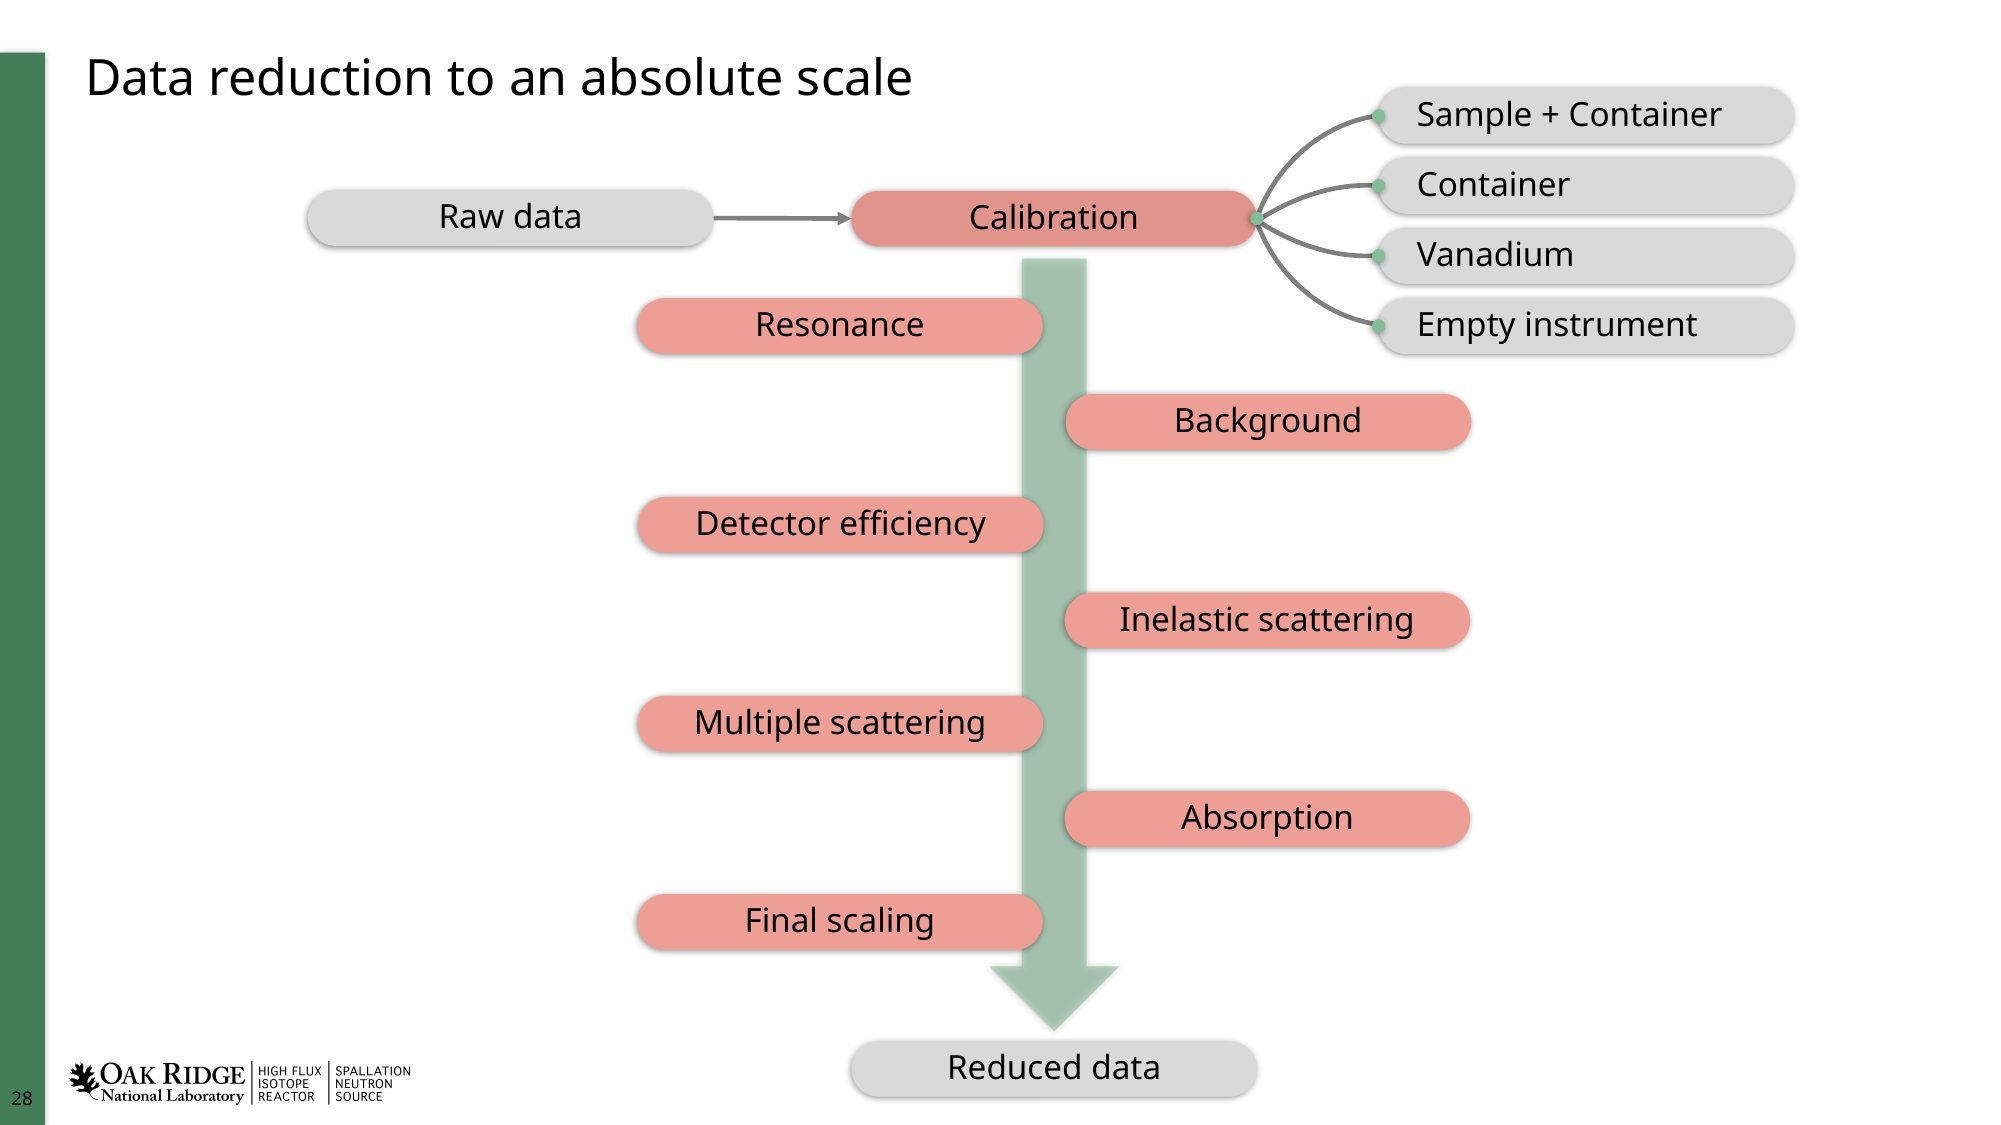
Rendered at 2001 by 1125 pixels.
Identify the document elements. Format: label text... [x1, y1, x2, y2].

picture [66, 1058, 413, 1108]
text_box [1266, 221, 1367, 312]
text_box [1250, 211, 1264, 226]
text_box Reduced data [851, 1041, 1258, 1097]
title Data reduction to an absolute scale [70, 44, 1000, 115]
text_box Background [1065, 394, 1472, 450]
text_box [1260, 228, 1311, 298]
text_box Calibration [851, 190, 1255, 247]
text_box Absorption [1064, 790, 1471, 847]
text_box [1378, 87, 1794, 355]
text_box [1325, 261, 1378, 324]
text_box Resonance [637, 298, 1043, 354]
text_box Final scaling [637, 894, 1043, 950]
text_box [1312, 129, 1324, 141]
text_box [1371, 319, 1378, 333]
text_box [1371, 109, 1378, 123]
text_box Inelastic scattering [1064, 592, 1471, 649]
text_box [989, 258, 1120, 1032]
text_box [1260, 117, 1378, 257]
text_box Raw data [307, 190, 714, 246]
text_box [1371, 249, 1378, 263]
text_box Detector efficiency [638, 496, 1044, 553]
text_box [1371, 179, 1378, 193]
text_box Multiple scattering [637, 695, 1044, 752]
